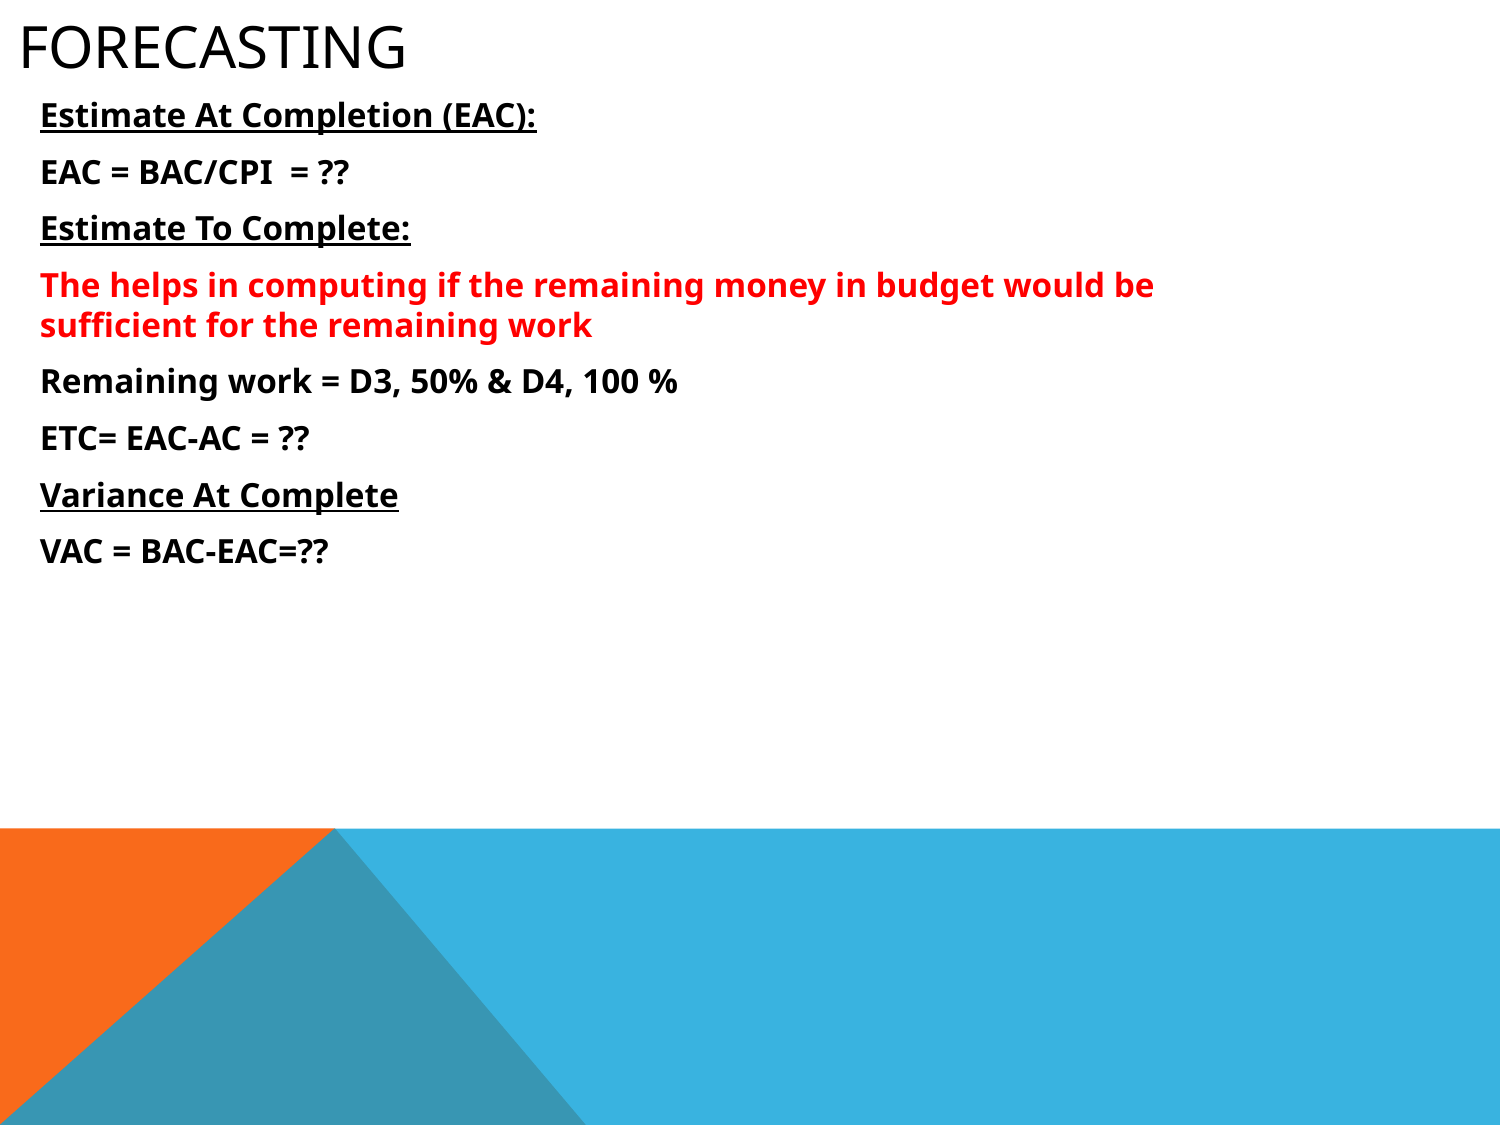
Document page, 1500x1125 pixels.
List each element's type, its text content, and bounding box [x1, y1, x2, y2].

title Forecasting [3, 0, 1360, 91]
list Estimate At Completion (EAC): EAC = BAC/CPI = ?? Estimate To Complete: The helps in computing if the remaining money in budget would be sufficient for the remaining work Remaining work = D3, 50% & D4, 100 % ETC= EAC-AC = ?? Variance At Complete VAC = BAC-EAC=?? [24, 86, 1259, 800]
